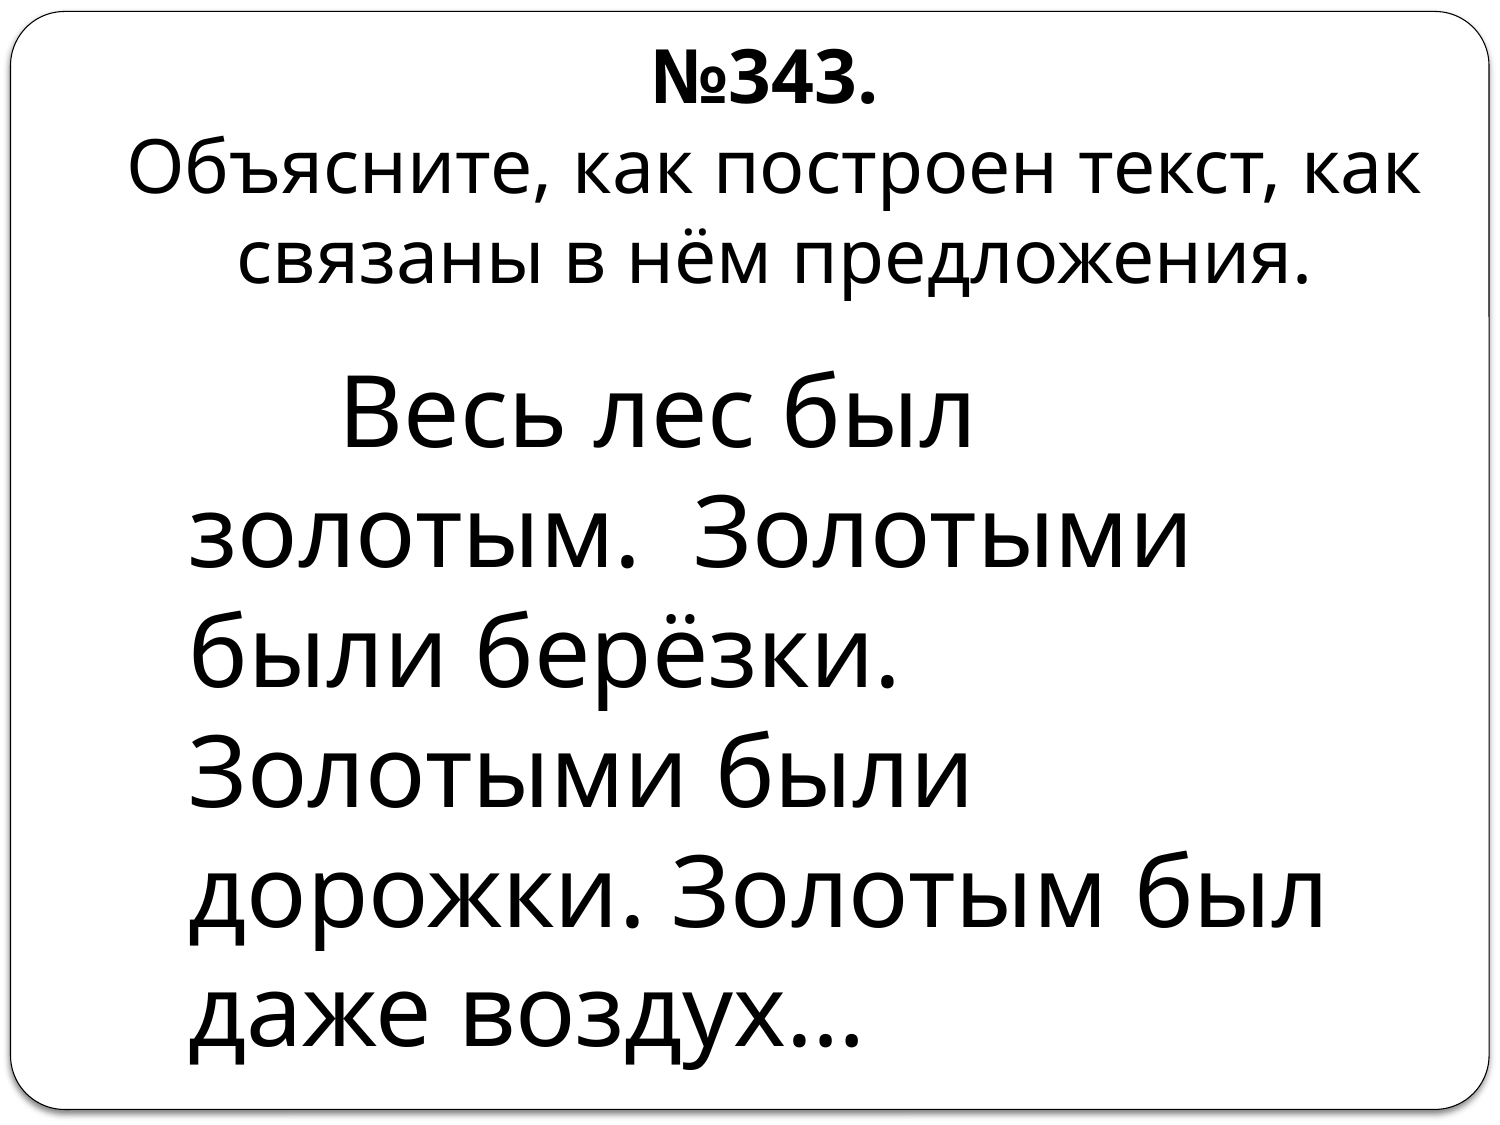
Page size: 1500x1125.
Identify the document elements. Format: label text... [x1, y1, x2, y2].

list Весь лес был золотым. Золотыми были берёзки. Золотыми были дорожки. Золотым был даже воздух… [128, 339, 1404, 1090]
text_box №343. Объясните, как построен текст, как связаны в нём предложения. [99, 70, 1450, 258]
